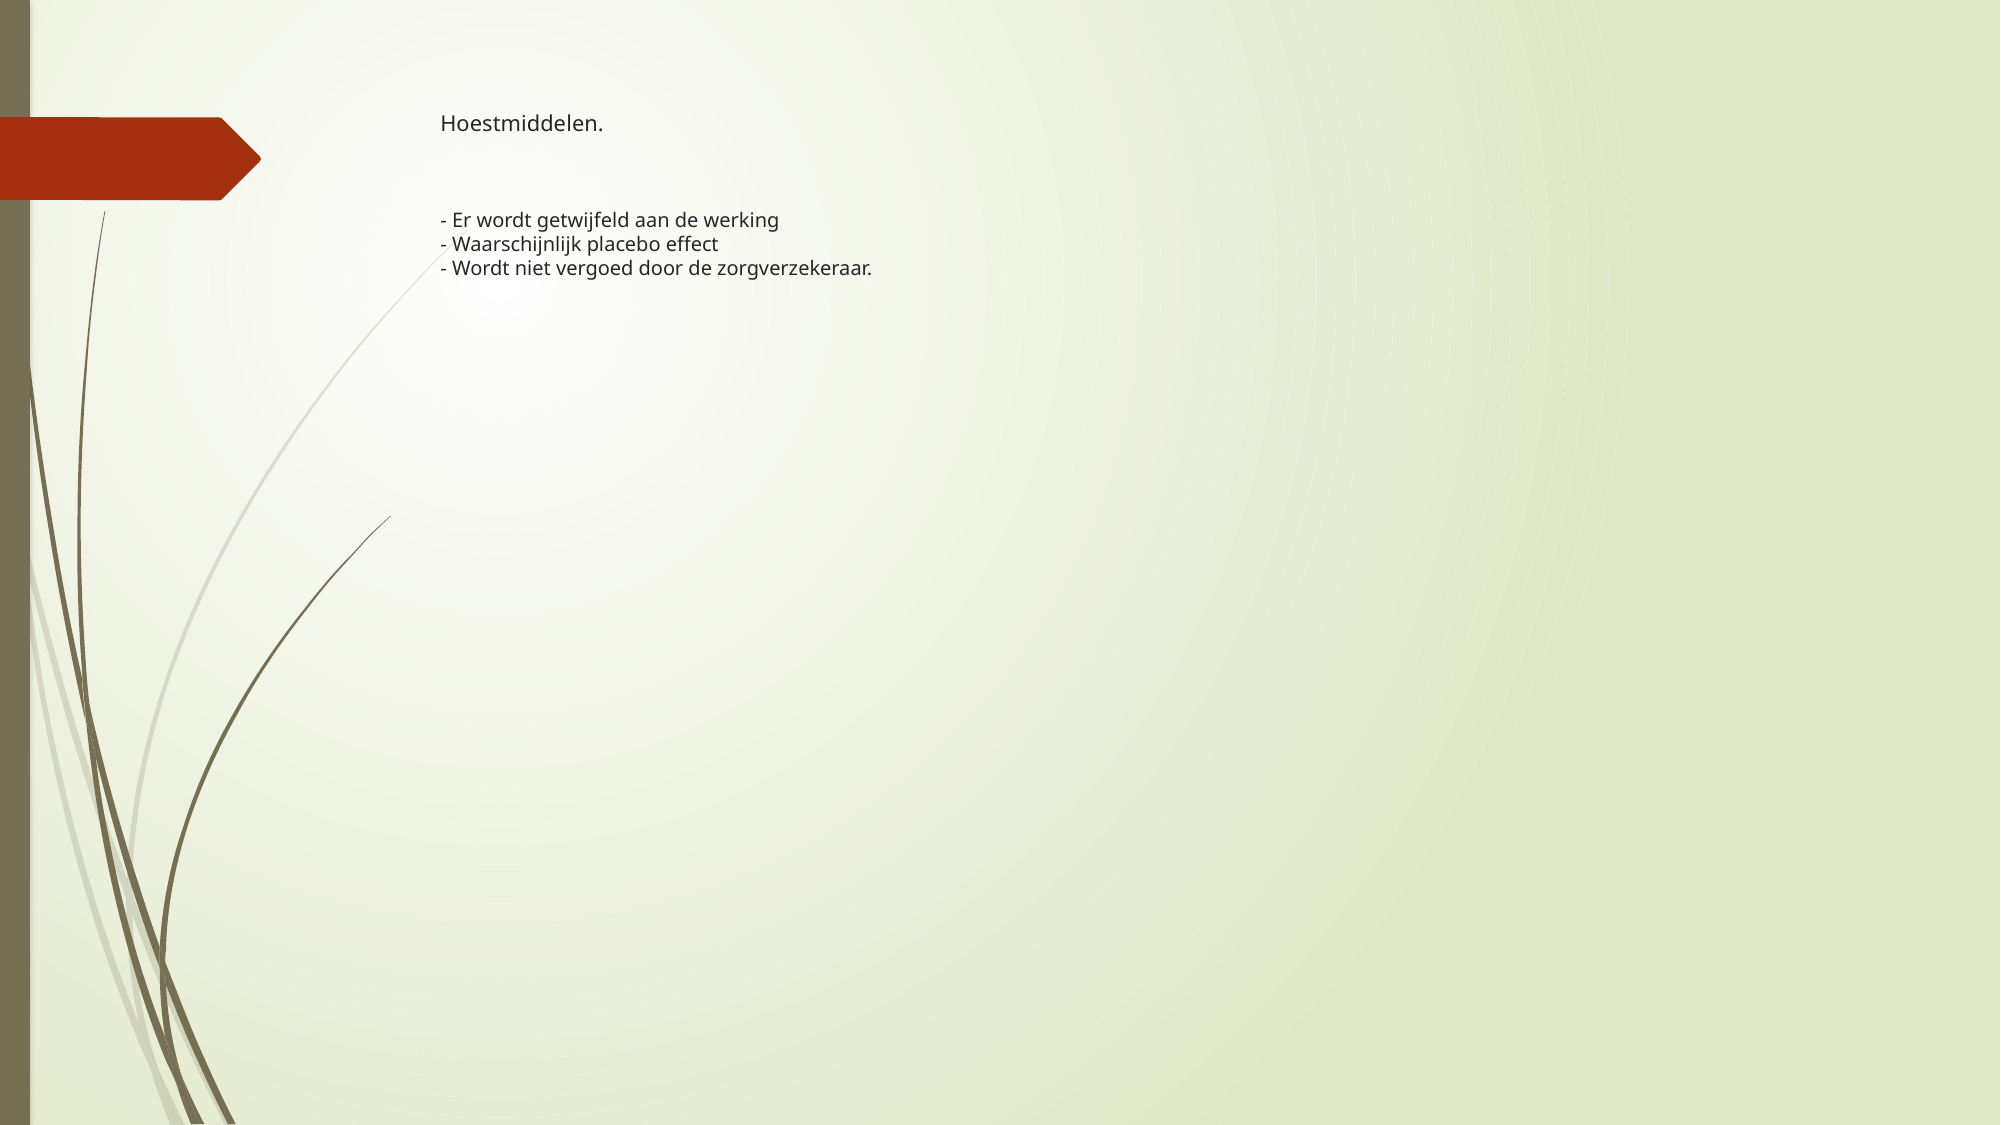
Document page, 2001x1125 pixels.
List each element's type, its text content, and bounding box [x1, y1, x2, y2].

title Hoestmiddelen. - Er wordt getwijfeld aan de werking - Waarschijnlijk placebo effect - Wordt niet vergoed door de zorgverzekeraar. [425, 102, 1888, 313]
